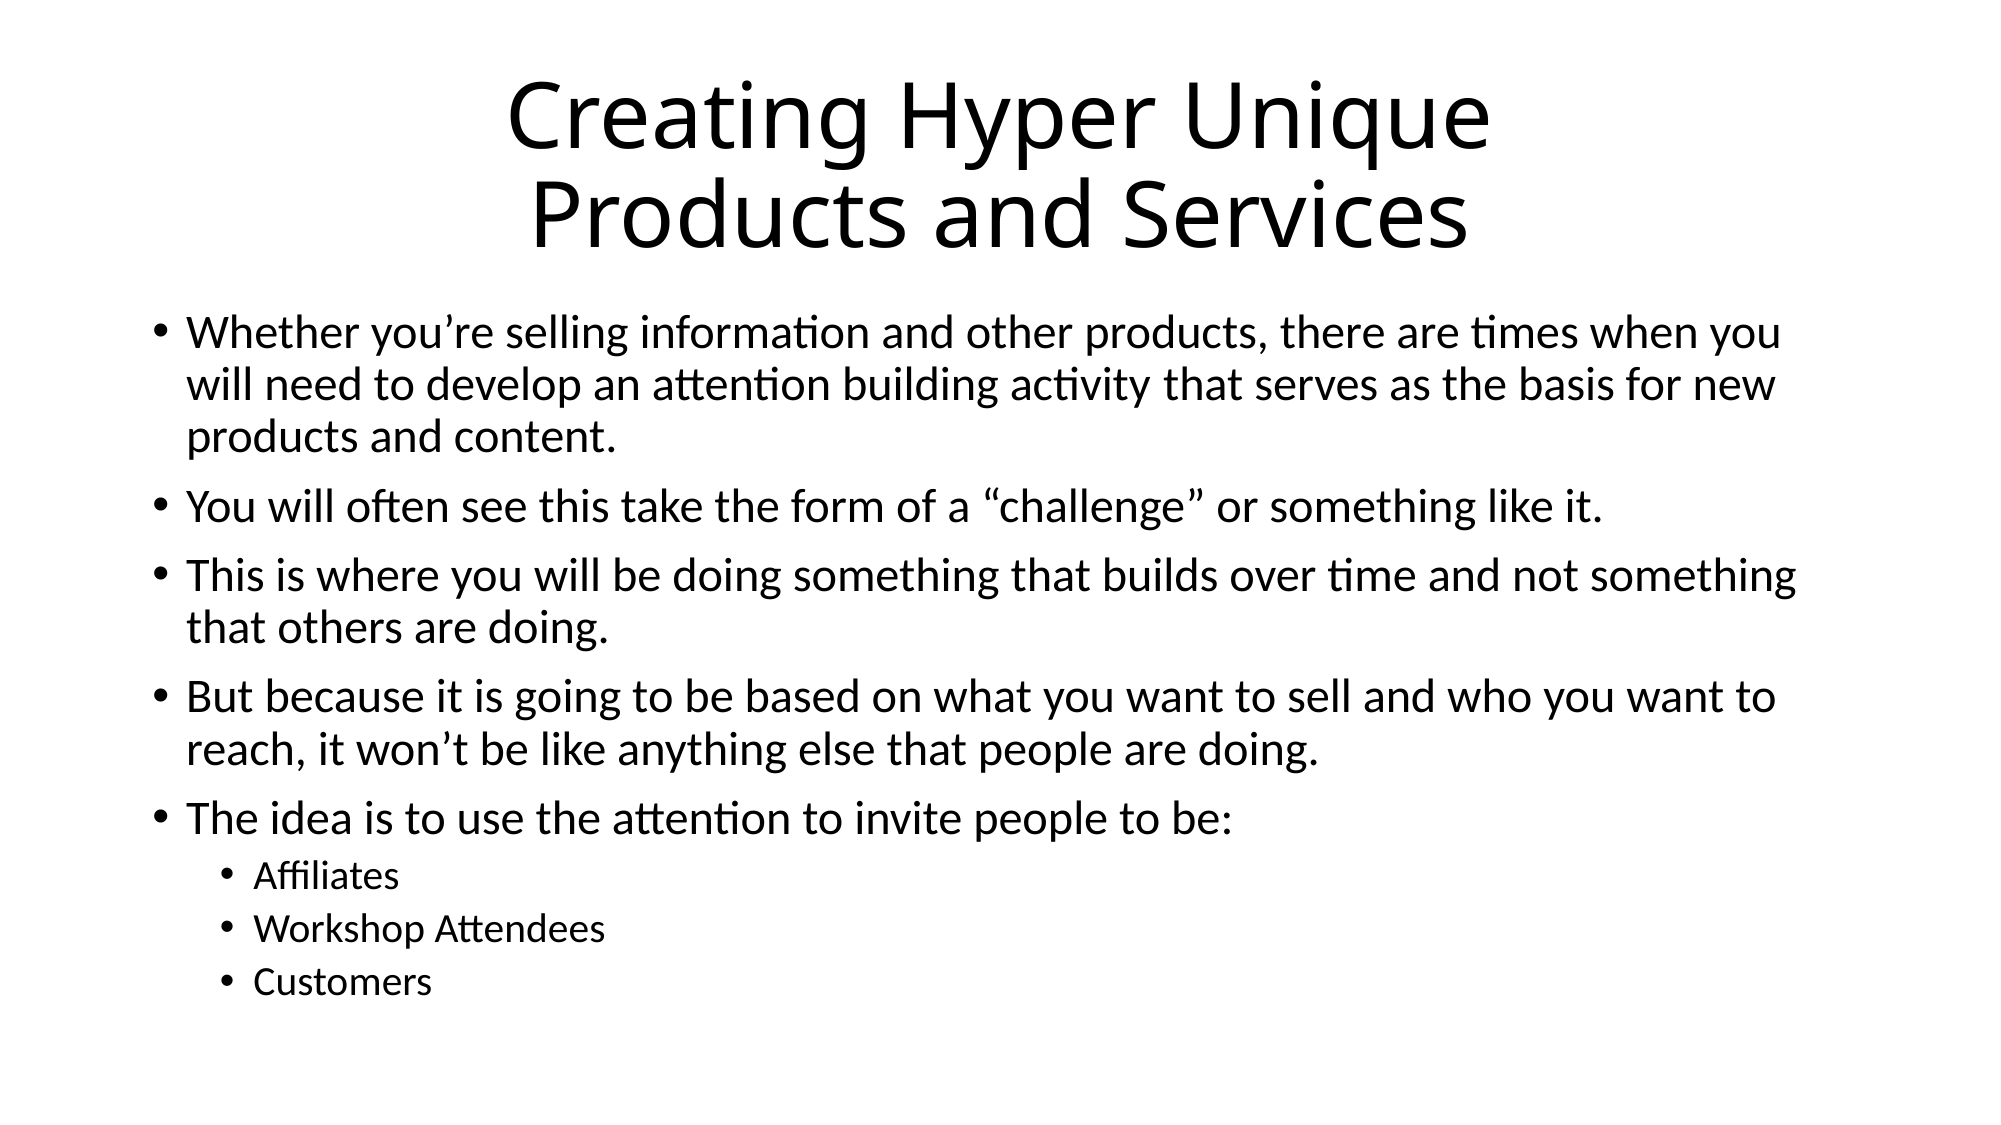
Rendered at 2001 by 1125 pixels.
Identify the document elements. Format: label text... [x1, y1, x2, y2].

title Creating Hyper Unique Products and Services [137, 59, 1863, 278]
list Whether you’re selling information and other products, there are times when you will need to develop an attention building activity that serves as the basis for new products and content. You will often see this take the form of a “challenge” or something like it. This is where you will be doing something that builds over time and not something that others are doing. But because it is going to be based on what you want to sell and who you want to reach, it won’t be like anything else that people are doing. The idea is to use the attention to invite people to be: Affiliates Workshop Attendees Customers [137, 299, 1863, 1014]
